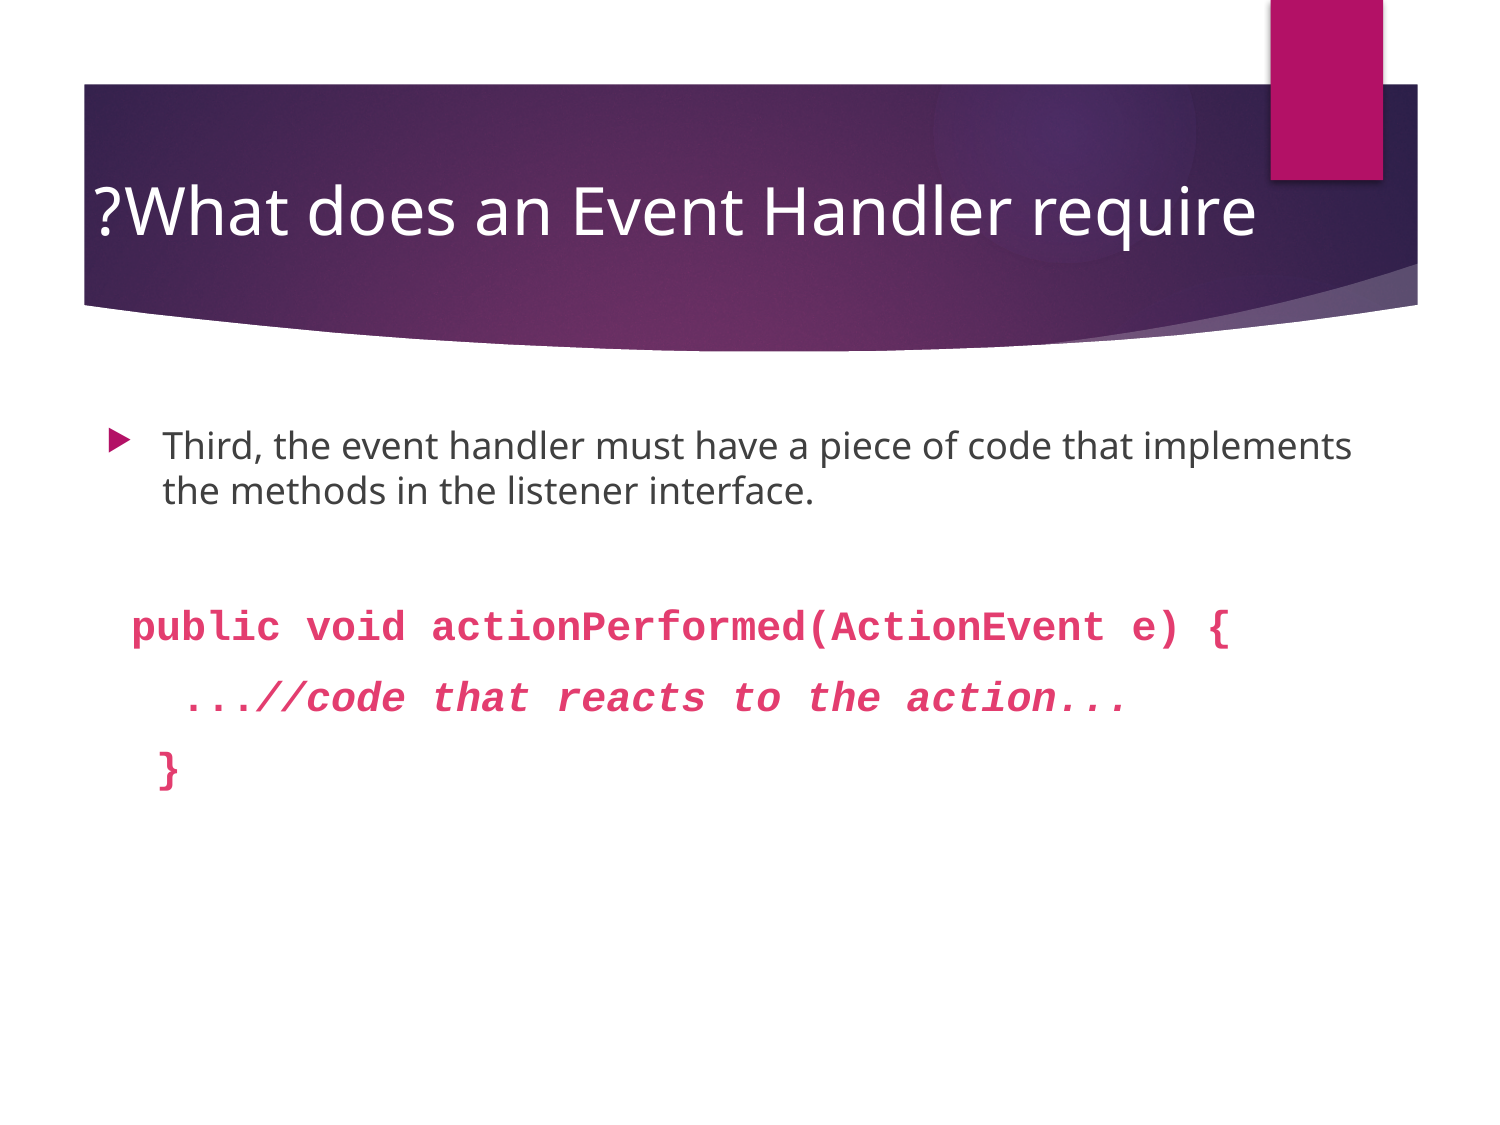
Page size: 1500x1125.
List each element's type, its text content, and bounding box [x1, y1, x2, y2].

title What does an Event Handler require? [75, 91, 1400, 326]
list Third, the event handler must have a piece of code that implements the methods in the listener interface. public void actionPerformed(ActionEvent e) { ...//code that reacts to the action... } [91, 414, 1384, 1046]
